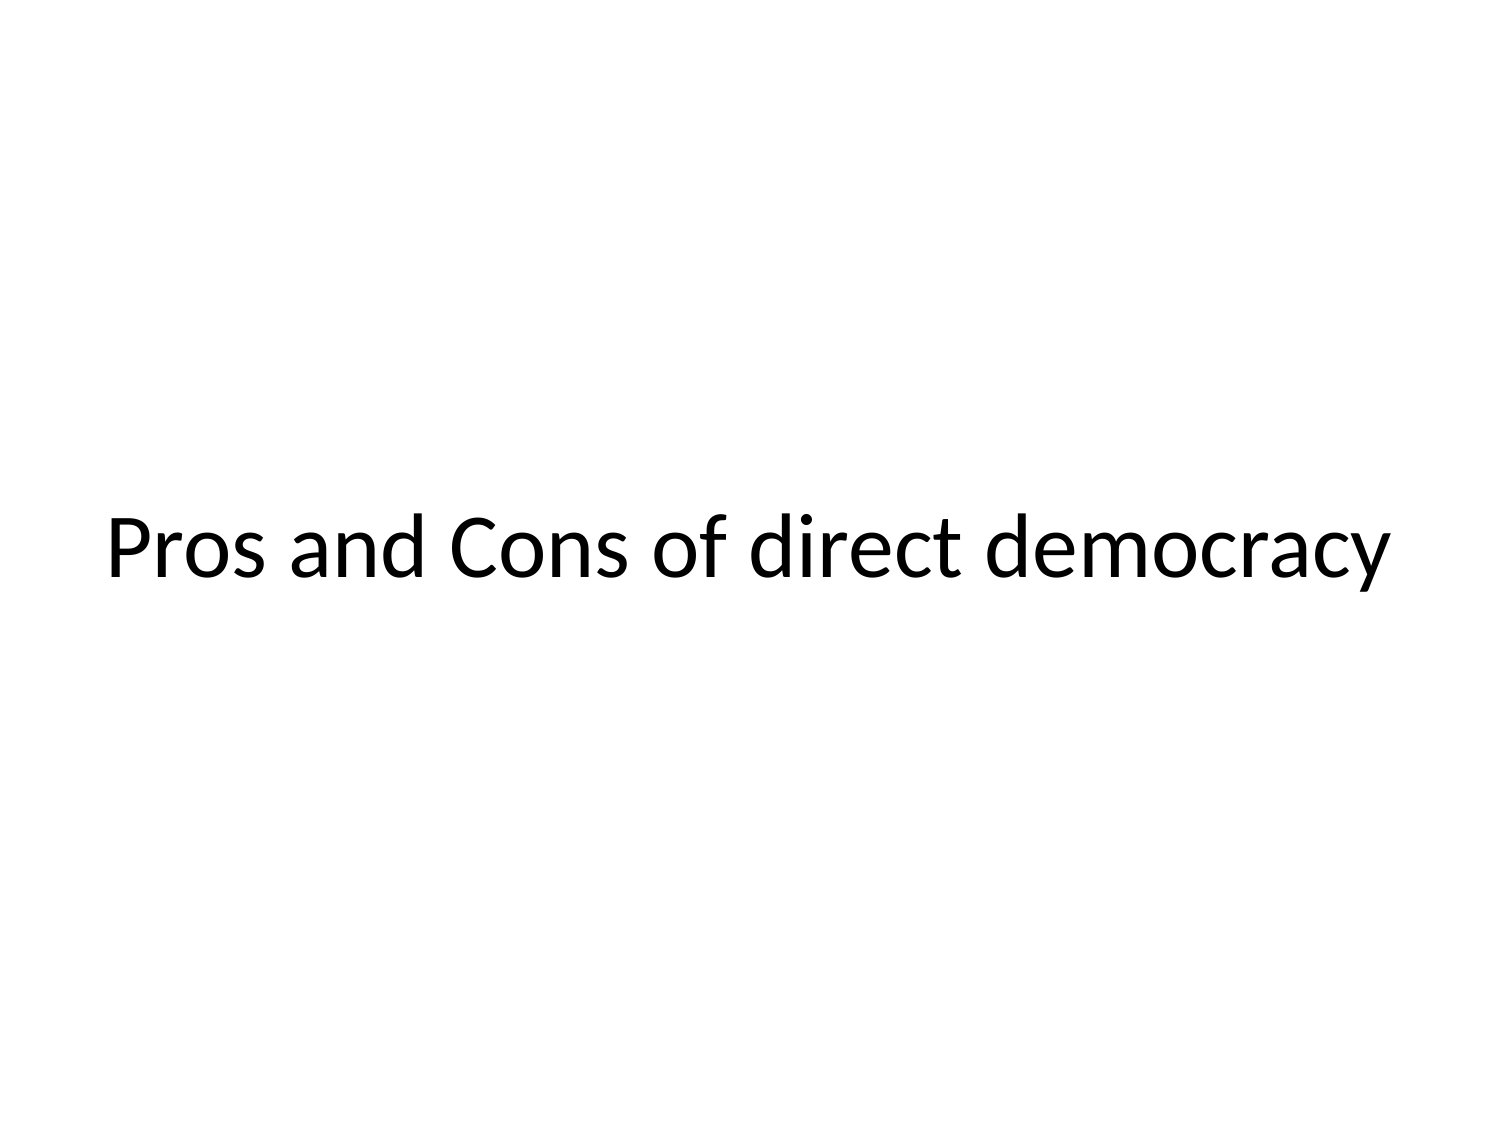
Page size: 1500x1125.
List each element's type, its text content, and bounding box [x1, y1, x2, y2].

title Pros and Cons of direct democracy [74, 44, 1426, 1038]
